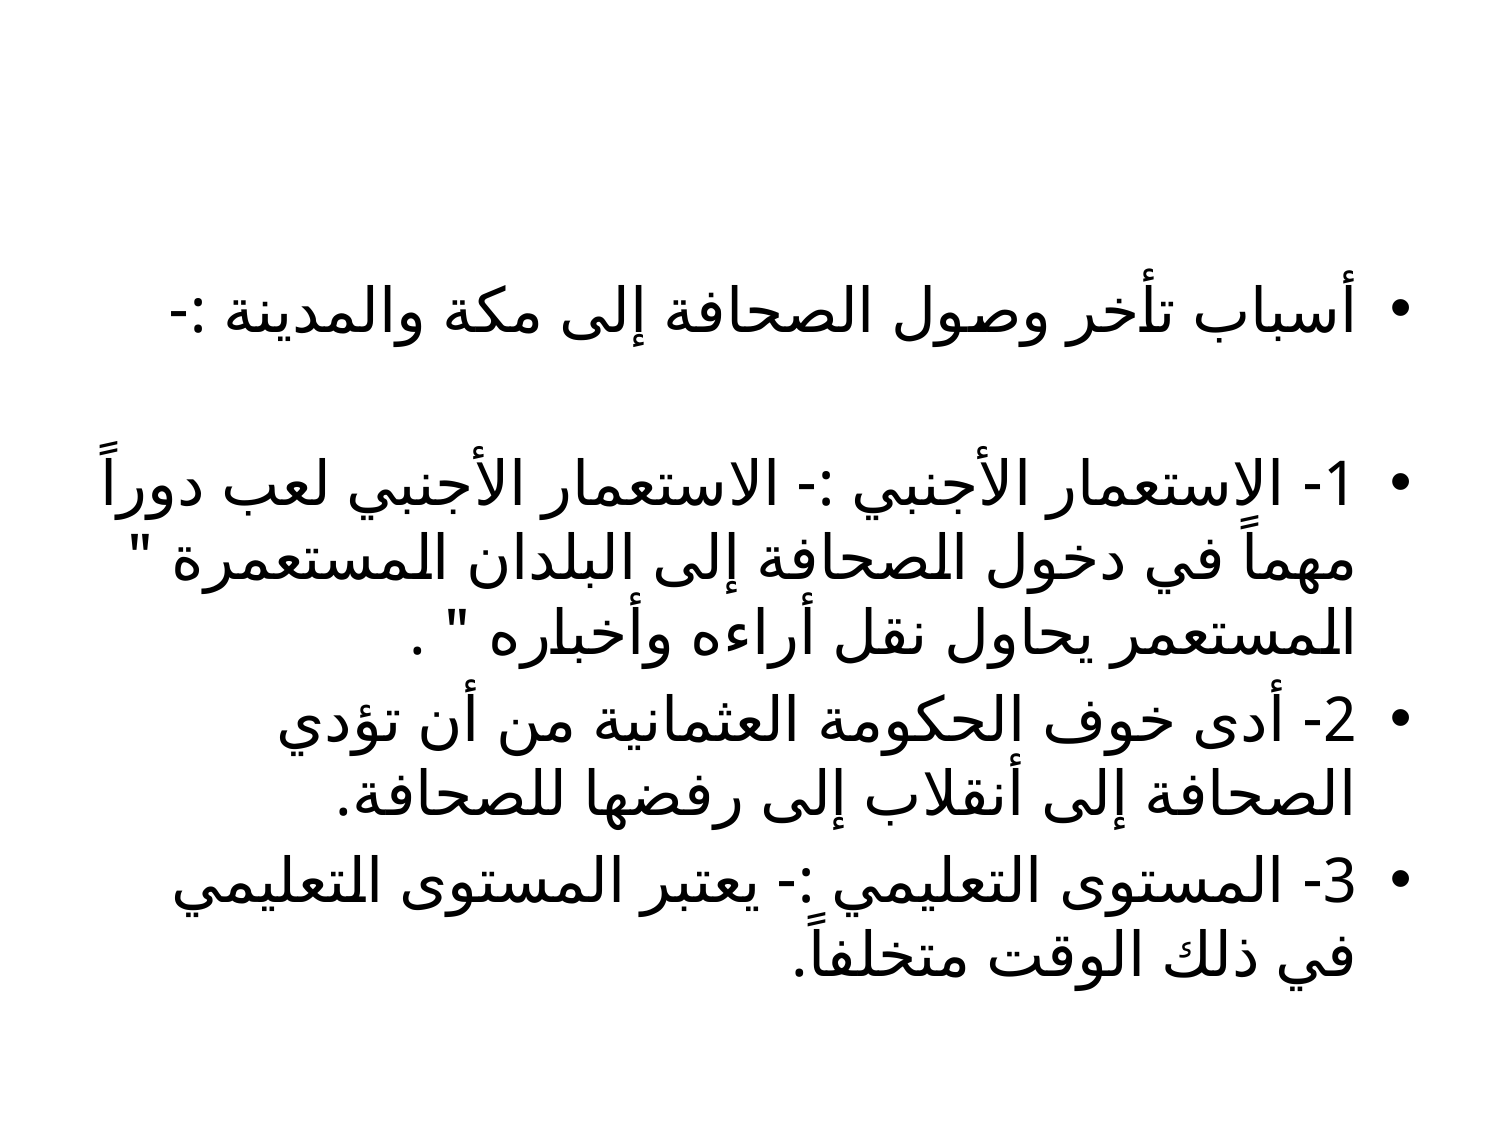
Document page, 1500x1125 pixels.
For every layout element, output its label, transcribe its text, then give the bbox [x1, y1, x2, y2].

list أسباب تأخر وصول الصحافة إلى مكة والمدينة :- 1- الاستعمار الأجنبي :- الاستعمار الأجنبي لعب دوراً مهماً في دخول الصحافة إلى البلدان المستعمرة " المستعمر يحاول نقل أراءه وأخباره " . 2- أدى خوف الحكومة العثمانية من أن تؤدي الصحافة إلى أنقلاب إلى رفضها للصحافة. 3- المستوى التعليمي :- يعتبر المستوى التعليمي في ذلك الوقت متخلفاً. [75, 262, 1425, 1005]
